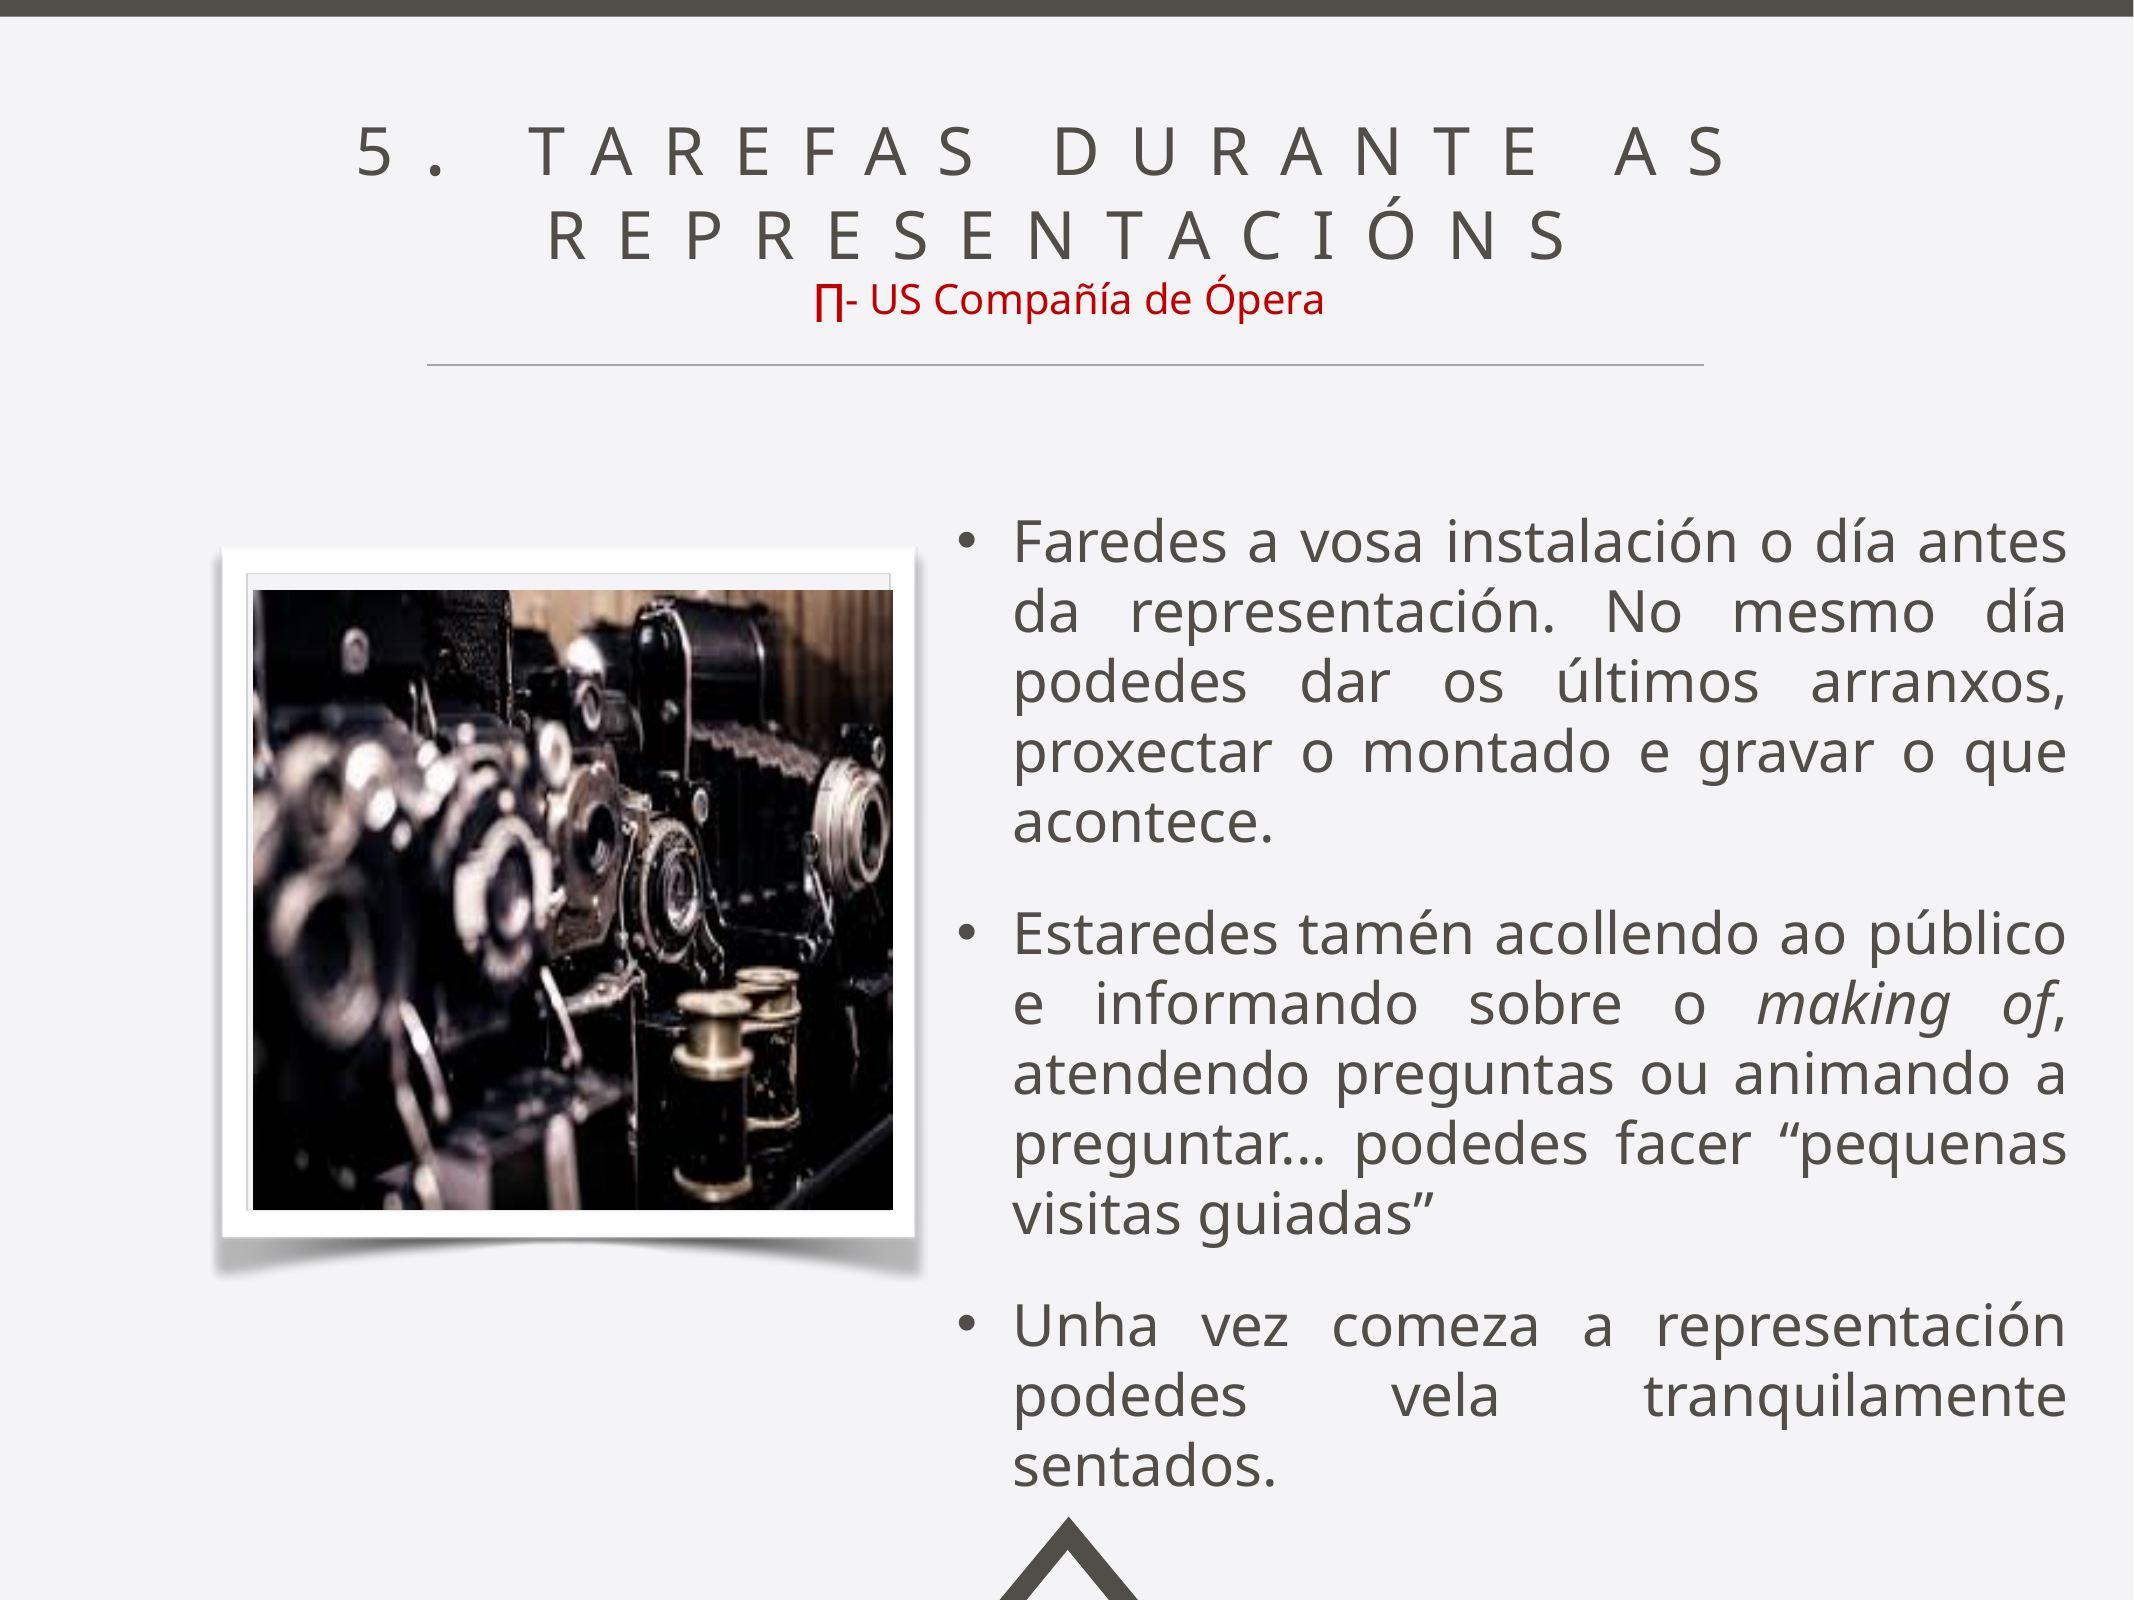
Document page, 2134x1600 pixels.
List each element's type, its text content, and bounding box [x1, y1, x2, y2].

picture [210, 547, 928, 1286]
list ∏- US Compañía de Ópera [429, 271, 1710, 340]
list Faredes a vosa instalación o día antes da representación. No mesmo día podedes dar os últimos arranxos, proxectar o montado e gravar o que acontece. Estaredes tamén acollendo ao público e informando sobre o making of, atendendo preguntas ou animando a preguntar... podedes facer “pequenas visitas guiadas” Unha vez comeza a representación podedes vela tranquilamente sentados. [956, 504, 2069, 1519]
title 5. tarefas durante as representacións [42, 79, 2069, 273]
